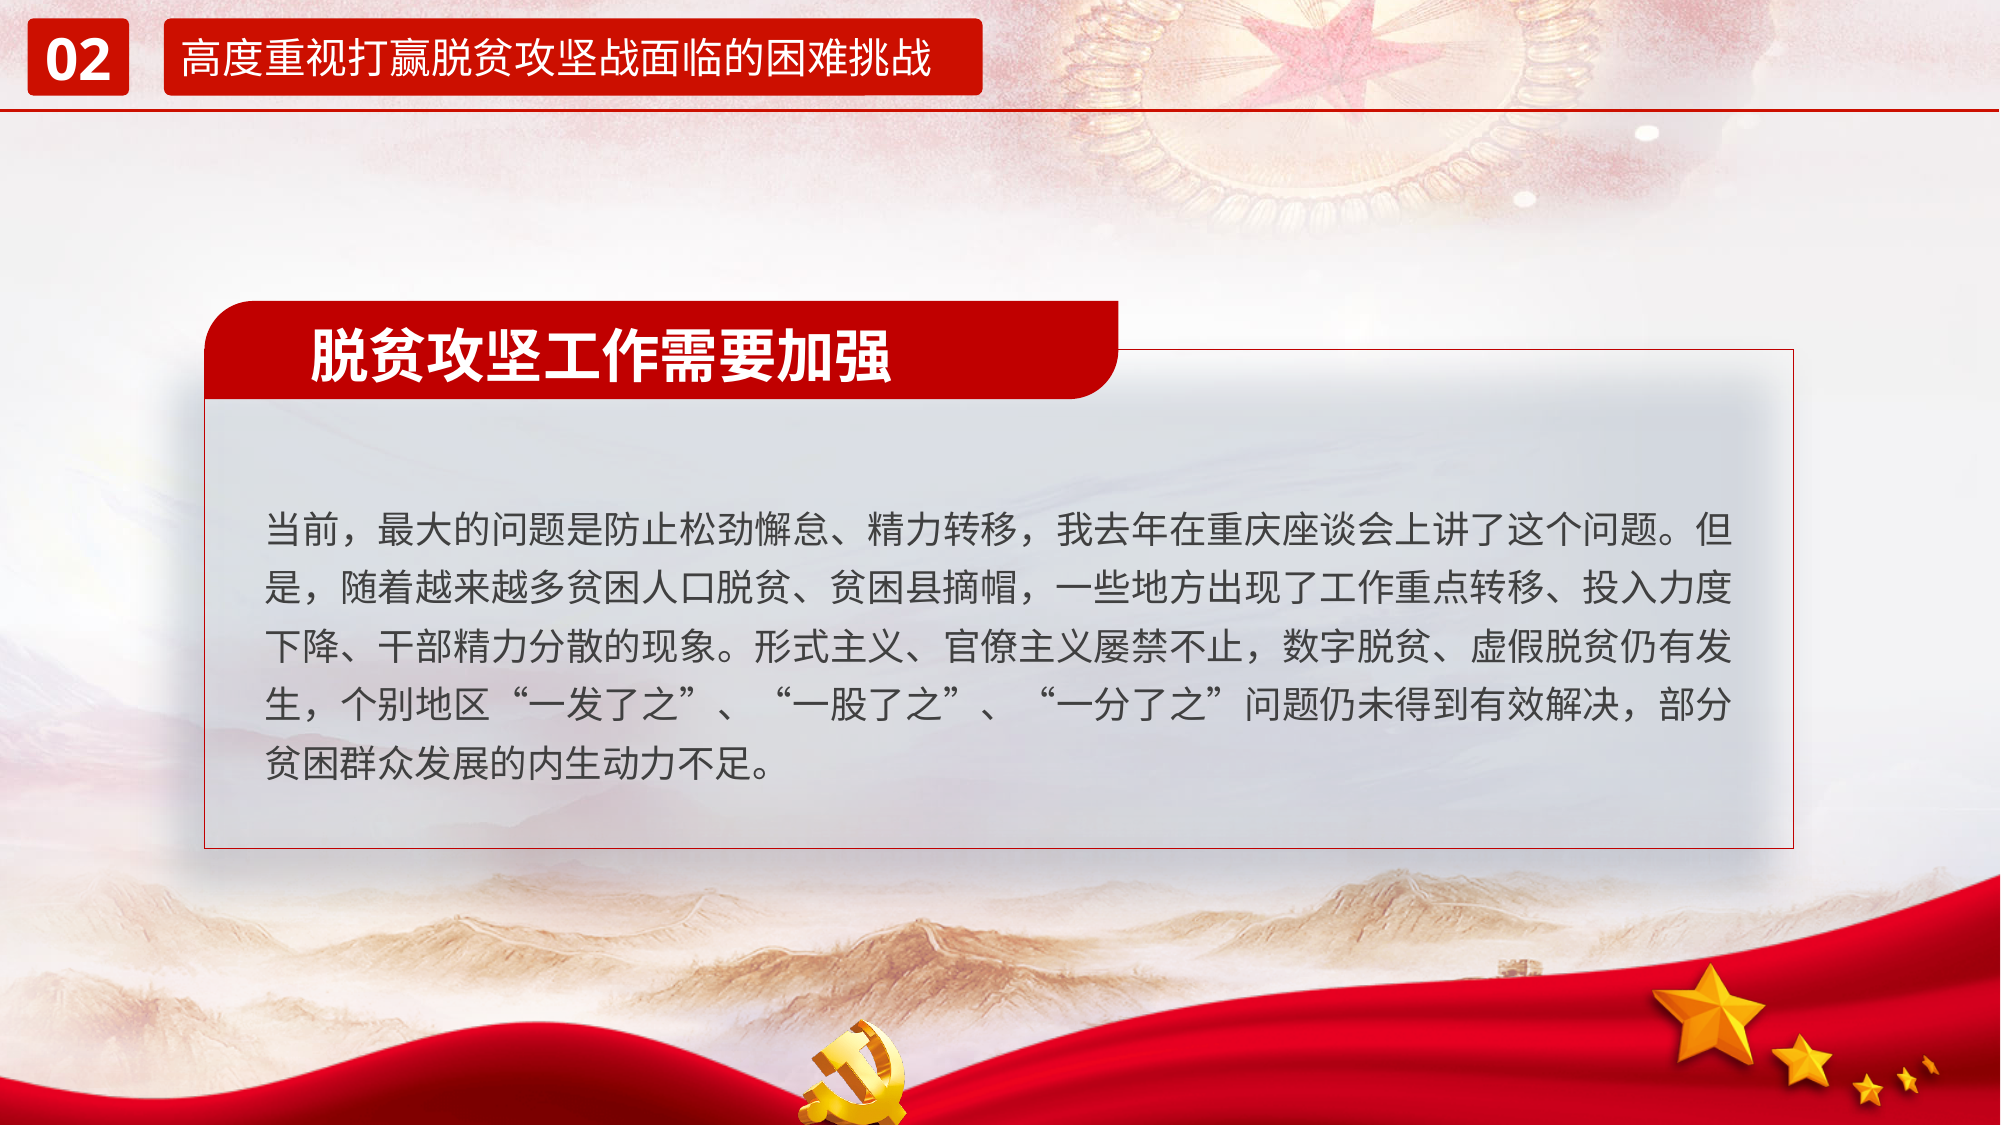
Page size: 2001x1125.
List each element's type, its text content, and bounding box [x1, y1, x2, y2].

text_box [27, 18, 983, 96]
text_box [204, 300, 1119, 400]
picture [0, 0, 2001, 1125]
text_box [202, 347, 1796, 850]
text_box 当前，最大的问题是防止松劲懈怠、精力转移，我去年在重庆座谈会上讲了这个问题。但是，随着越来越多贫困人口脱贫、贫困县摘帽，一些地方出现了工作重点转移、投入力度下降、干部精力分散的现象。形式主义、官僚主义屡禁不止，数字脱贫、虚假脱贫仍有发生，个别地区“一发了之”、“一股了之”、“一分了之”问题仍未得到有效解决，部分贫困群众发展的内生动力不足。 [250, 485, 1749, 793]
